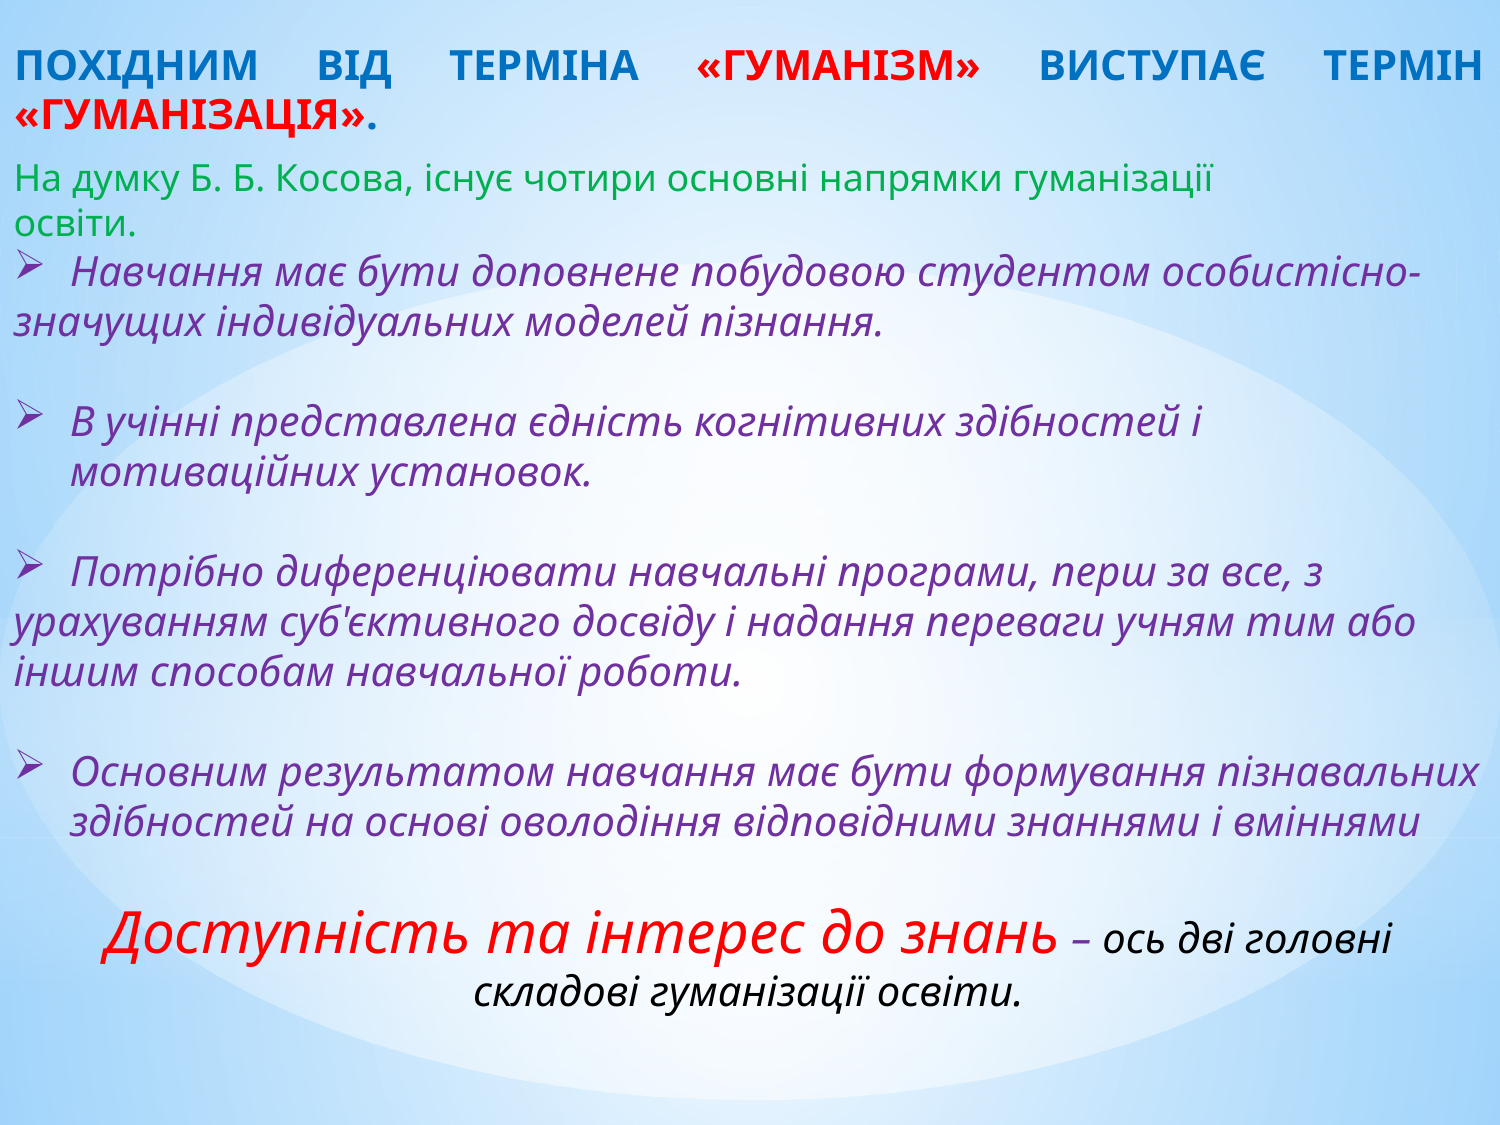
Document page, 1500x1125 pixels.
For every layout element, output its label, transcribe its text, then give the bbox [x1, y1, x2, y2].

text_box ПОХІДНИМ ВІД ТЕРМІНА «ГУМАНІЗМ» ВИСТУПАЄ ТЕРМІН «ГУМАНІЗАЦІЯ». [0, 30, 1500, 146]
text_box На думку Б. Б. Косова, існує чотири основні напрямки гуманізації освіти. Навчання має бути доповнене побудовою студентом особистісно- значущих індивідуальних моделей пізнання. В учінні представлена єдність когнітивних здібностей і мотиваційних установок. Потрібно диференціювати навчальні програми, перш за все, з урахуванням суб'єктивного досвіду і надання переваги учням тим або іншим способам навчальної роботи. Основним результатом навчання має бути формування пізнавальних здібностей на основі оволодіння відповідними знаннями і вміннями Доступність та інтерес до знань – ось дві головні складові гуманізації освіти. [0, 147, 1499, 1023]
